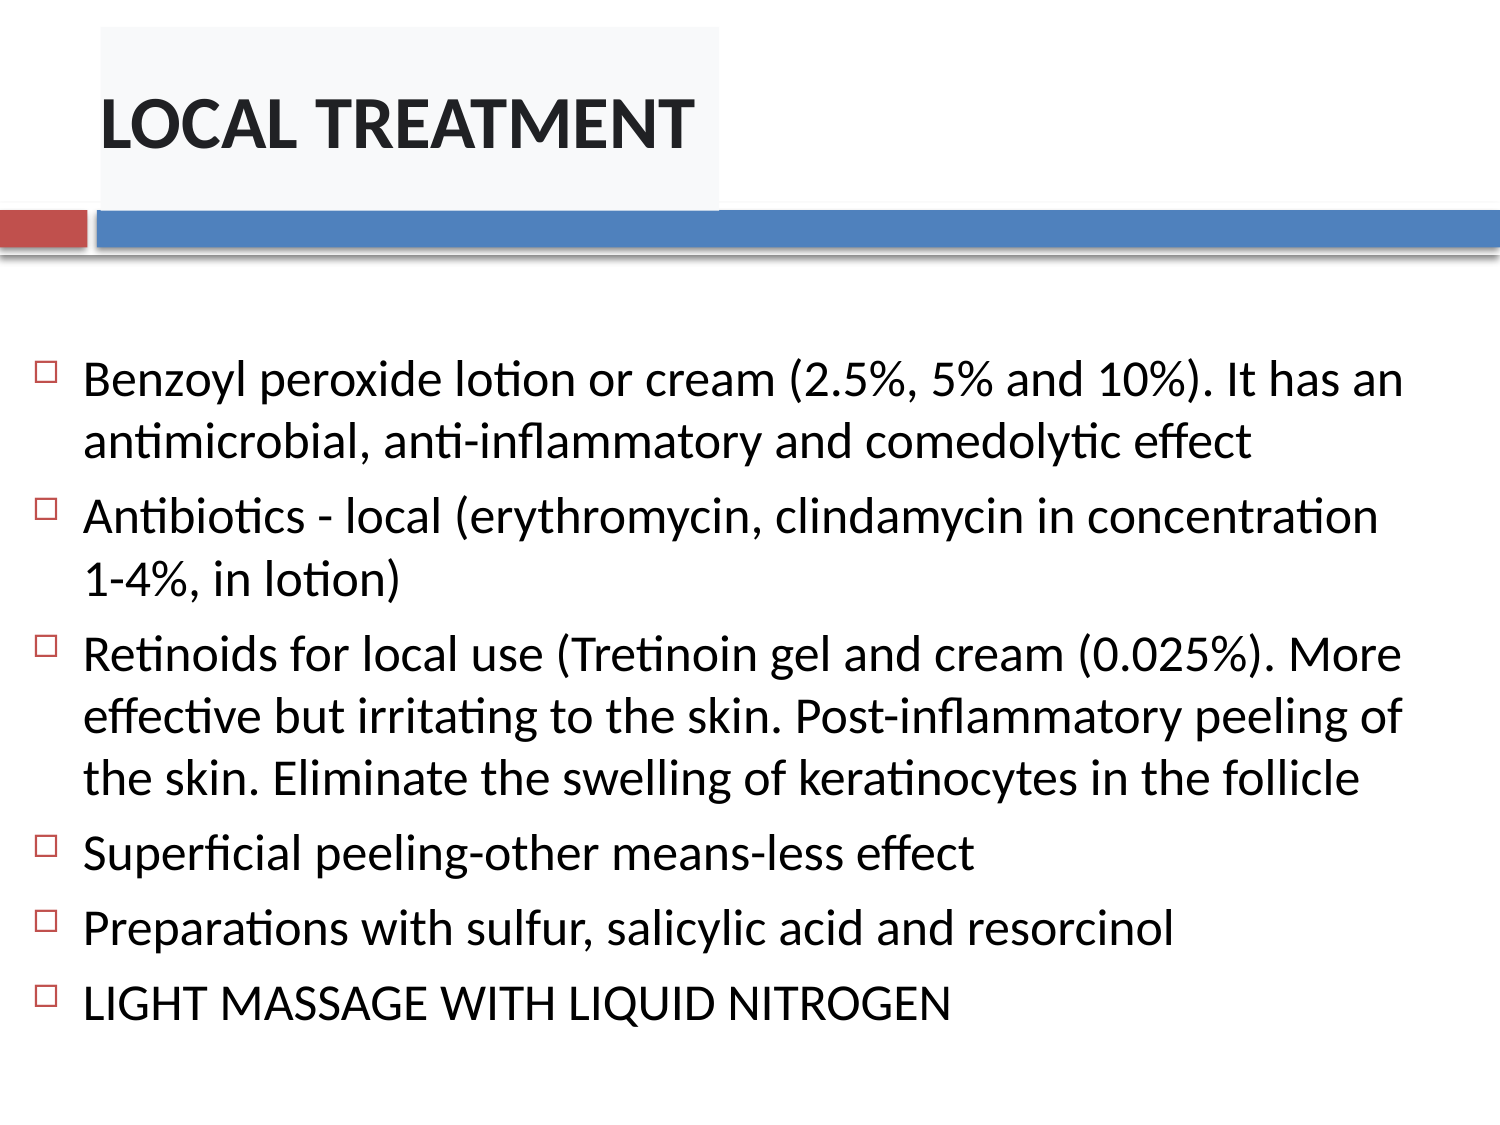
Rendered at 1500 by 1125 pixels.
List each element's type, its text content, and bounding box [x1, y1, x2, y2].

title LOCAL TREATMENT [100, 26, 720, 211]
list Benzoyl peroxide lotion or cream (2.5%, 5% and 10%). It has an antimicrobial, anti-inflammatory and comedolytic effect Antibiotics - local (erythromycin, clindamycin in concentration 1-4%, in lotion) Retinoids for local use (Tretinoin gel and cream (0.025%). More effective but irritating to the skin. Post-inflammatory peeling of the skin. Eliminate the swelling of keratinocytes in the follicle Superficial peeling-other means-less effect Preparations with sulfur, salicylic acid and resorcinol LIGHT MASSAGE WITH LIQUID NITROGEN [17, 262, 1438, 1083]
